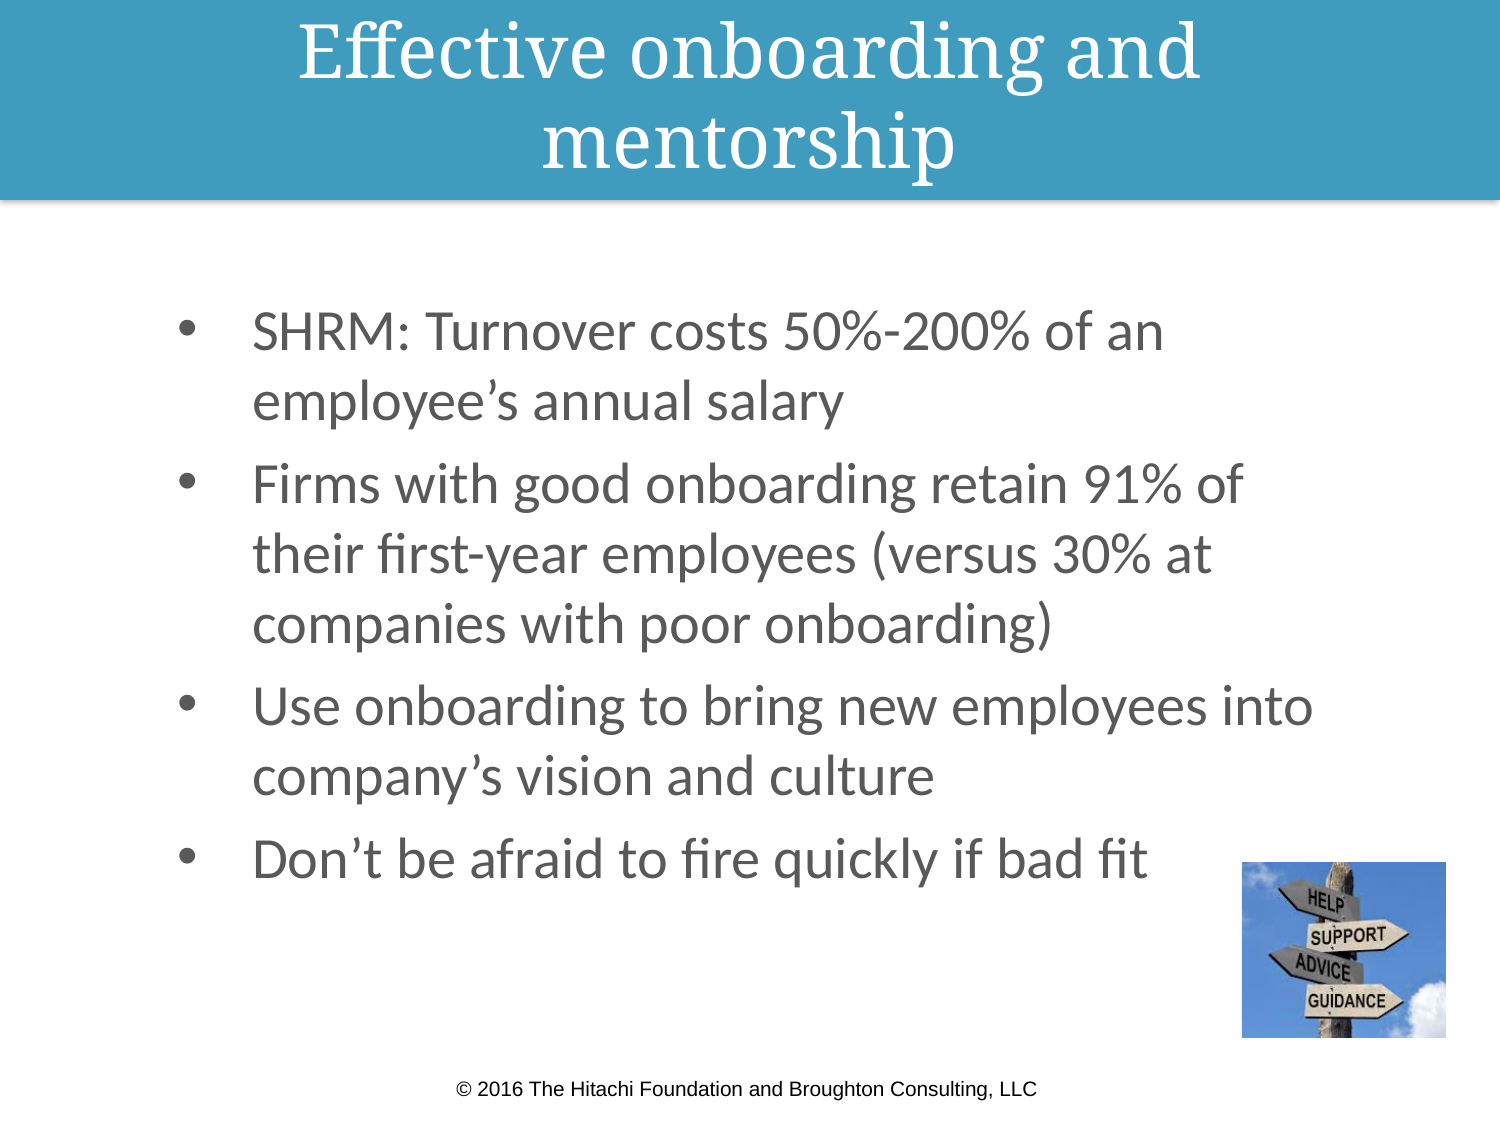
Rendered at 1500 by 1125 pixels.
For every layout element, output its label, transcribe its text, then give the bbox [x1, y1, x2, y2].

text_box SHRM: Turnover costs 50%-200% of an employee’s annual salary Firms with good onboarding retain 91% of their first-year employees (versus 30% at companies with poor onboarding) Use onboarding to bring new employees into company’s vision and culture Don’t be afraid to fire quickly if bad fit [87, 285, 1375, 898]
picture [1241, 862, 1446, 1038]
footer © 2016 The Hitachi Foundation and Broughton Consulting, LLC [399, 1067, 1100, 1100]
title Effective onboarding and mentorship [112, 24, 1388, 163]
